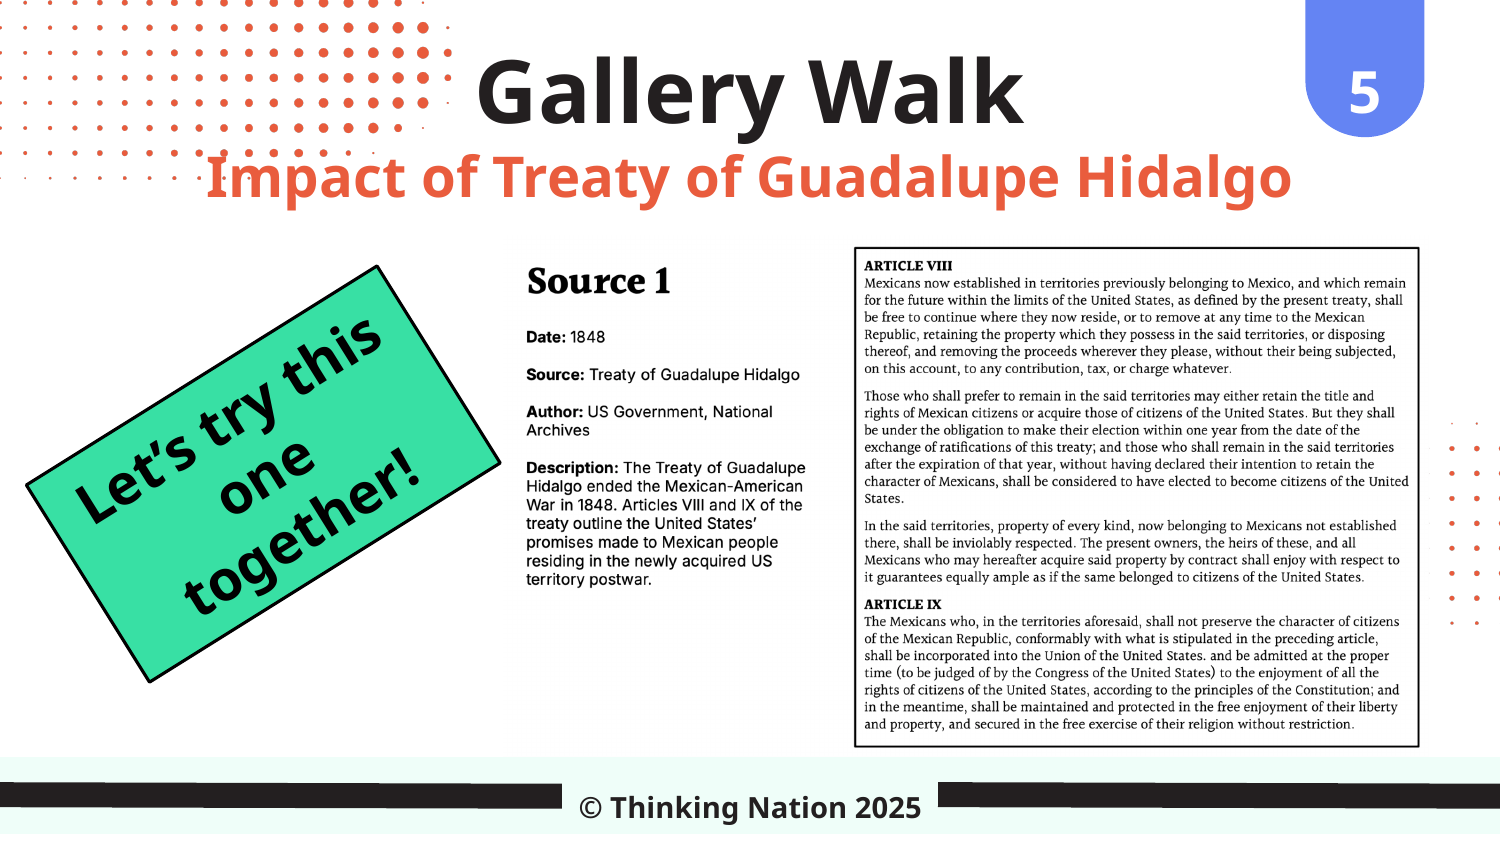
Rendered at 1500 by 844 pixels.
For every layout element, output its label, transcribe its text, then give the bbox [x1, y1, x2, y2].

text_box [1300, 0, 1430, 138]
text_box [1435, 421, 1500, 626]
picture [503, 235, 1430, 758]
text_box [0, 0, 452, 180]
text_box Gallery Walk Impact of Treaty of Guadalupe Hidalgo [101, 36, 1399, 210]
text_box Let’s try this one together! [26, 265, 498, 683]
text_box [0, 756, 1500, 835]
